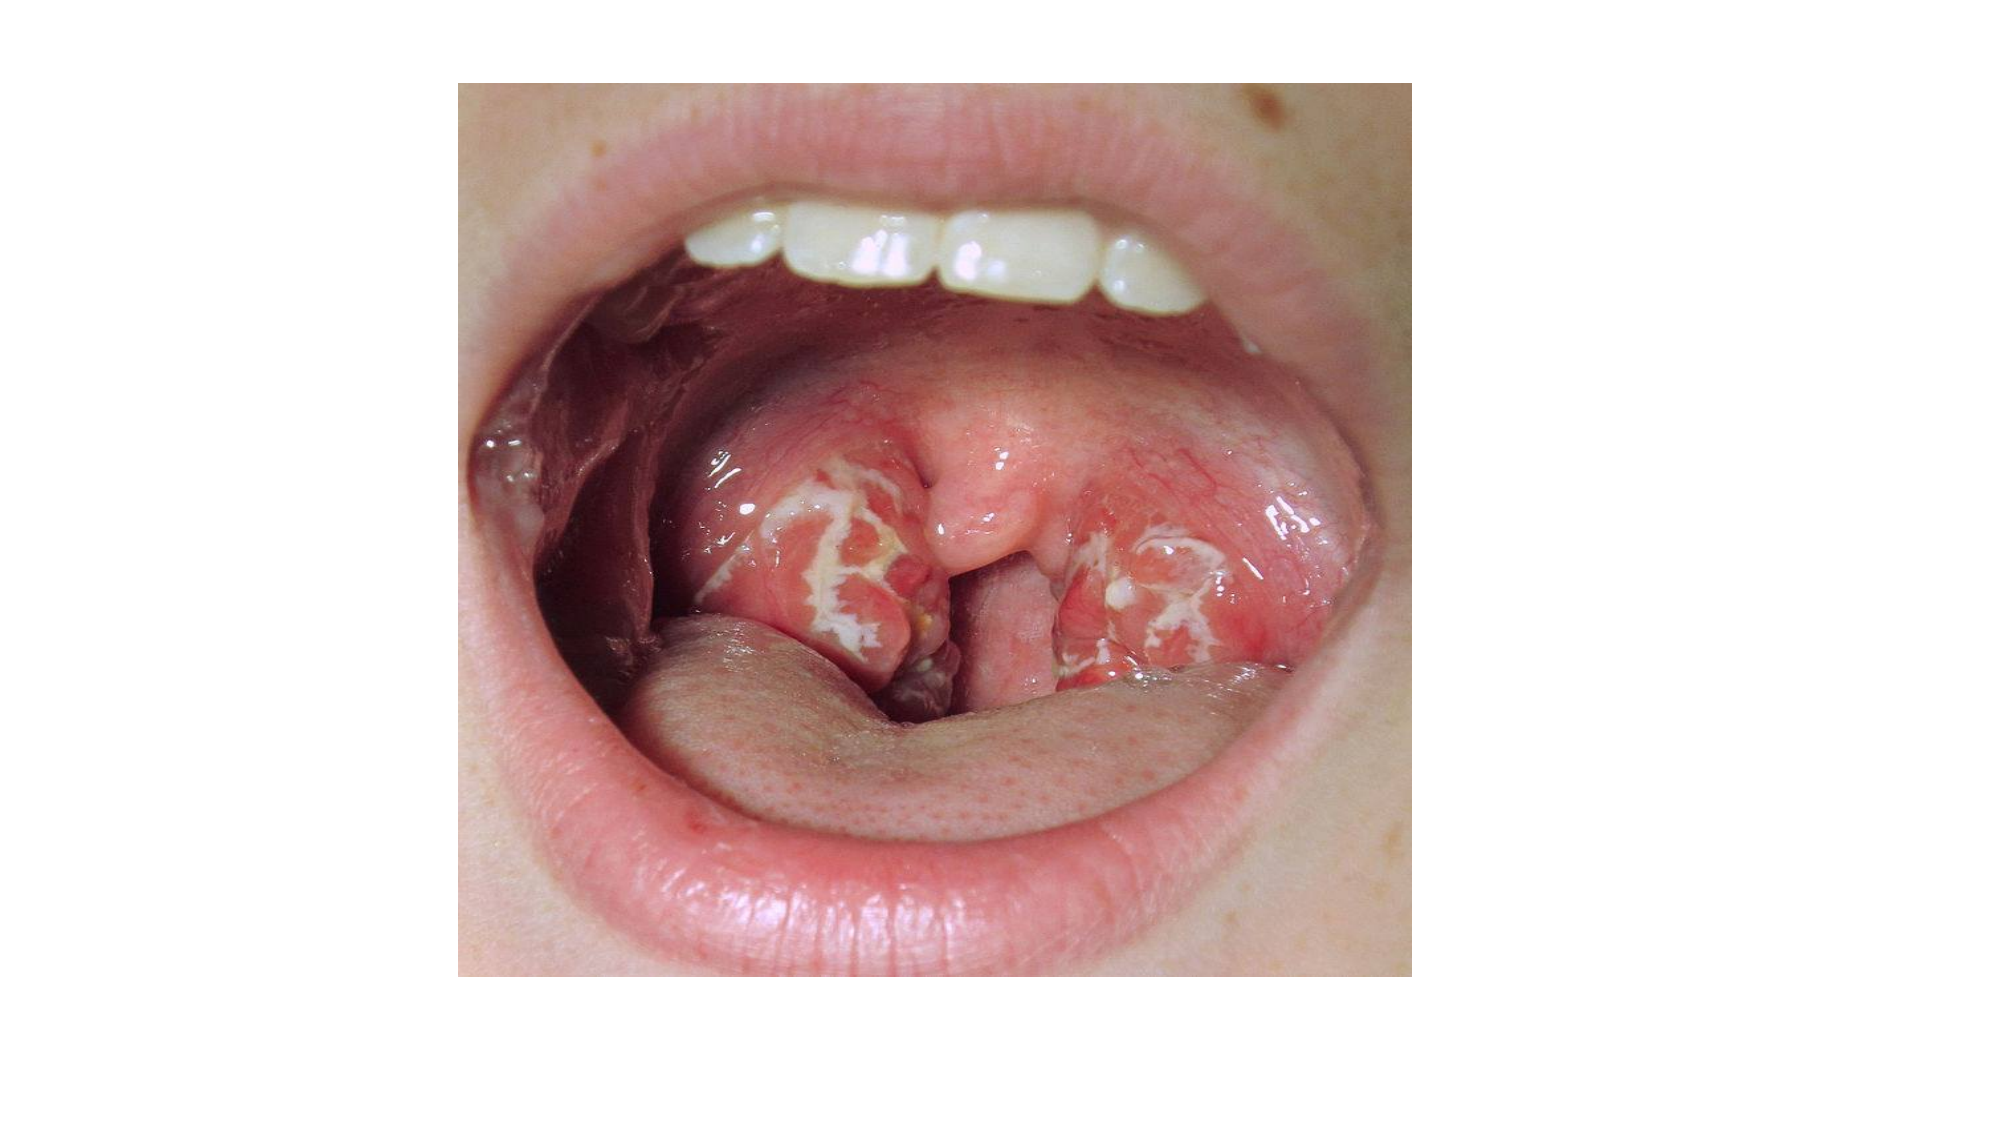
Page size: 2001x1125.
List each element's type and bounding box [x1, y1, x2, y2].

picture [458, 83, 1412, 977]
